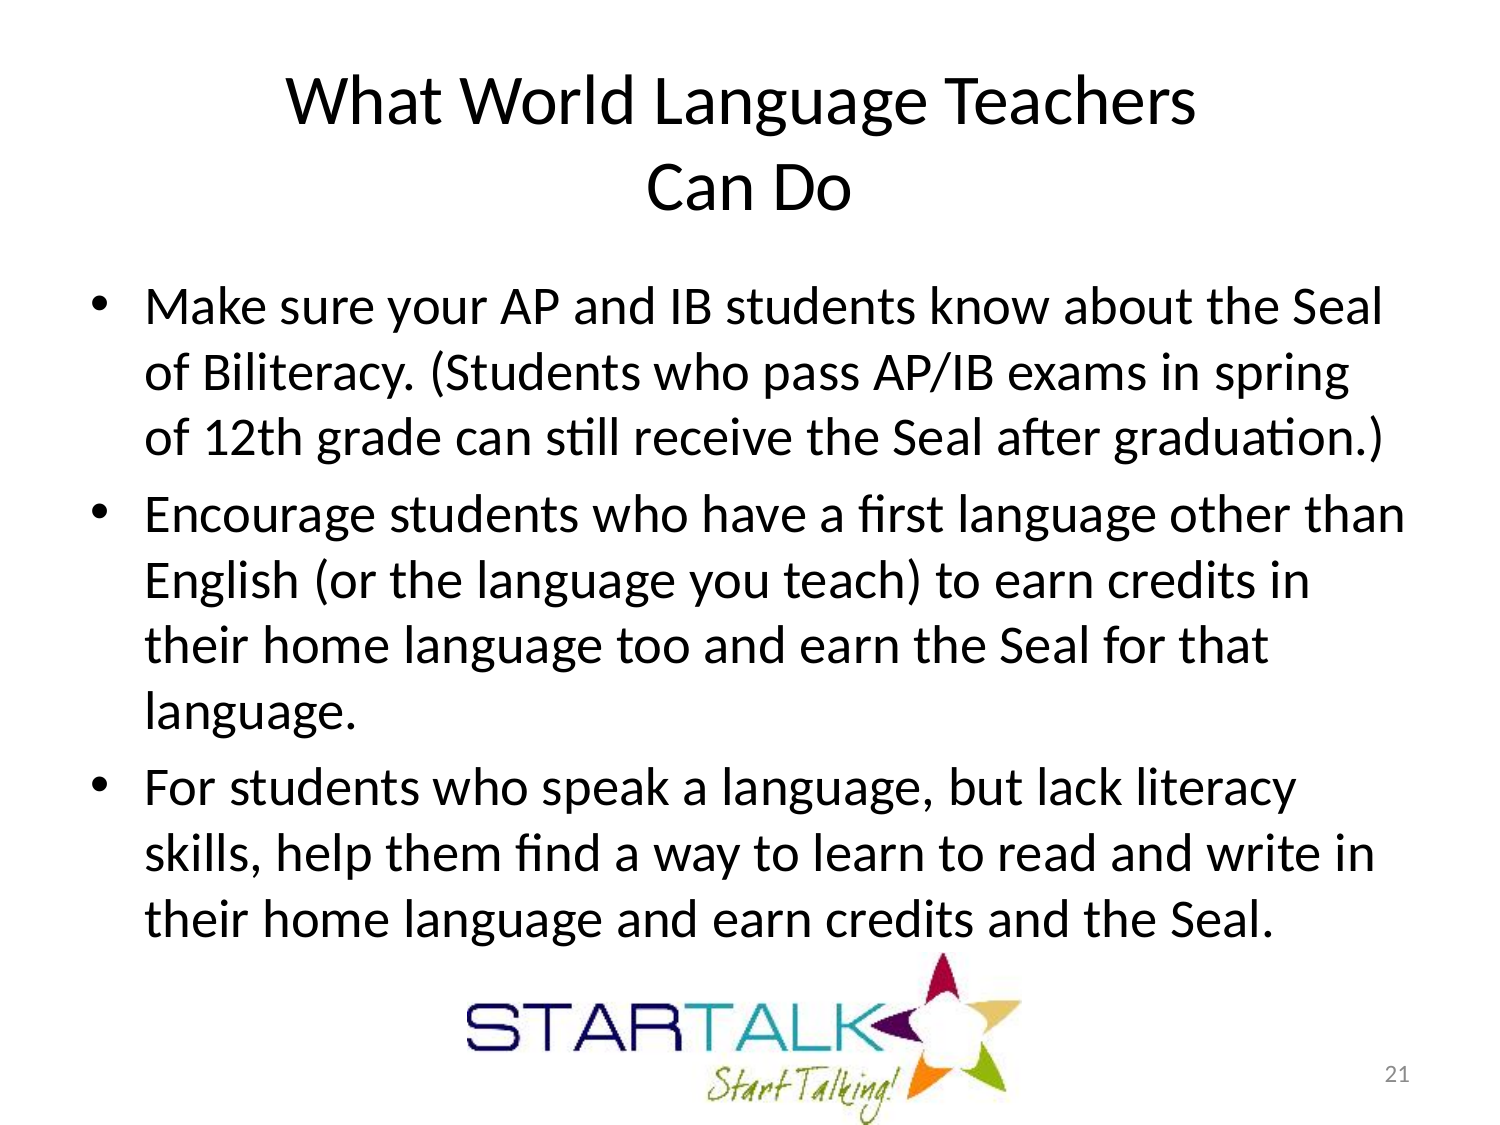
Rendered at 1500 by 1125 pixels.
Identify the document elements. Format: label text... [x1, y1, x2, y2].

slide_number 21 [1074, 1042, 1425, 1103]
picture [467, 1005, 1022, 1125]
title What World Language Teachers Can Do [75, 45, 1425, 233]
list Make sure your AP and IB students know about the Seal of Biliteracy. (Students who pass AP/IB exams in spring of 12th grade can still receive the Seal after graduation.) Encourage students who have a first language other than English (or the language you teach) to earn credits in their home language too and earn the Seal for that language. For students who speak a language, but lack literacy skills, help them find a way to learn to read and write in their home language and earn credits and the Seal. [75, 262, 1425, 1005]
